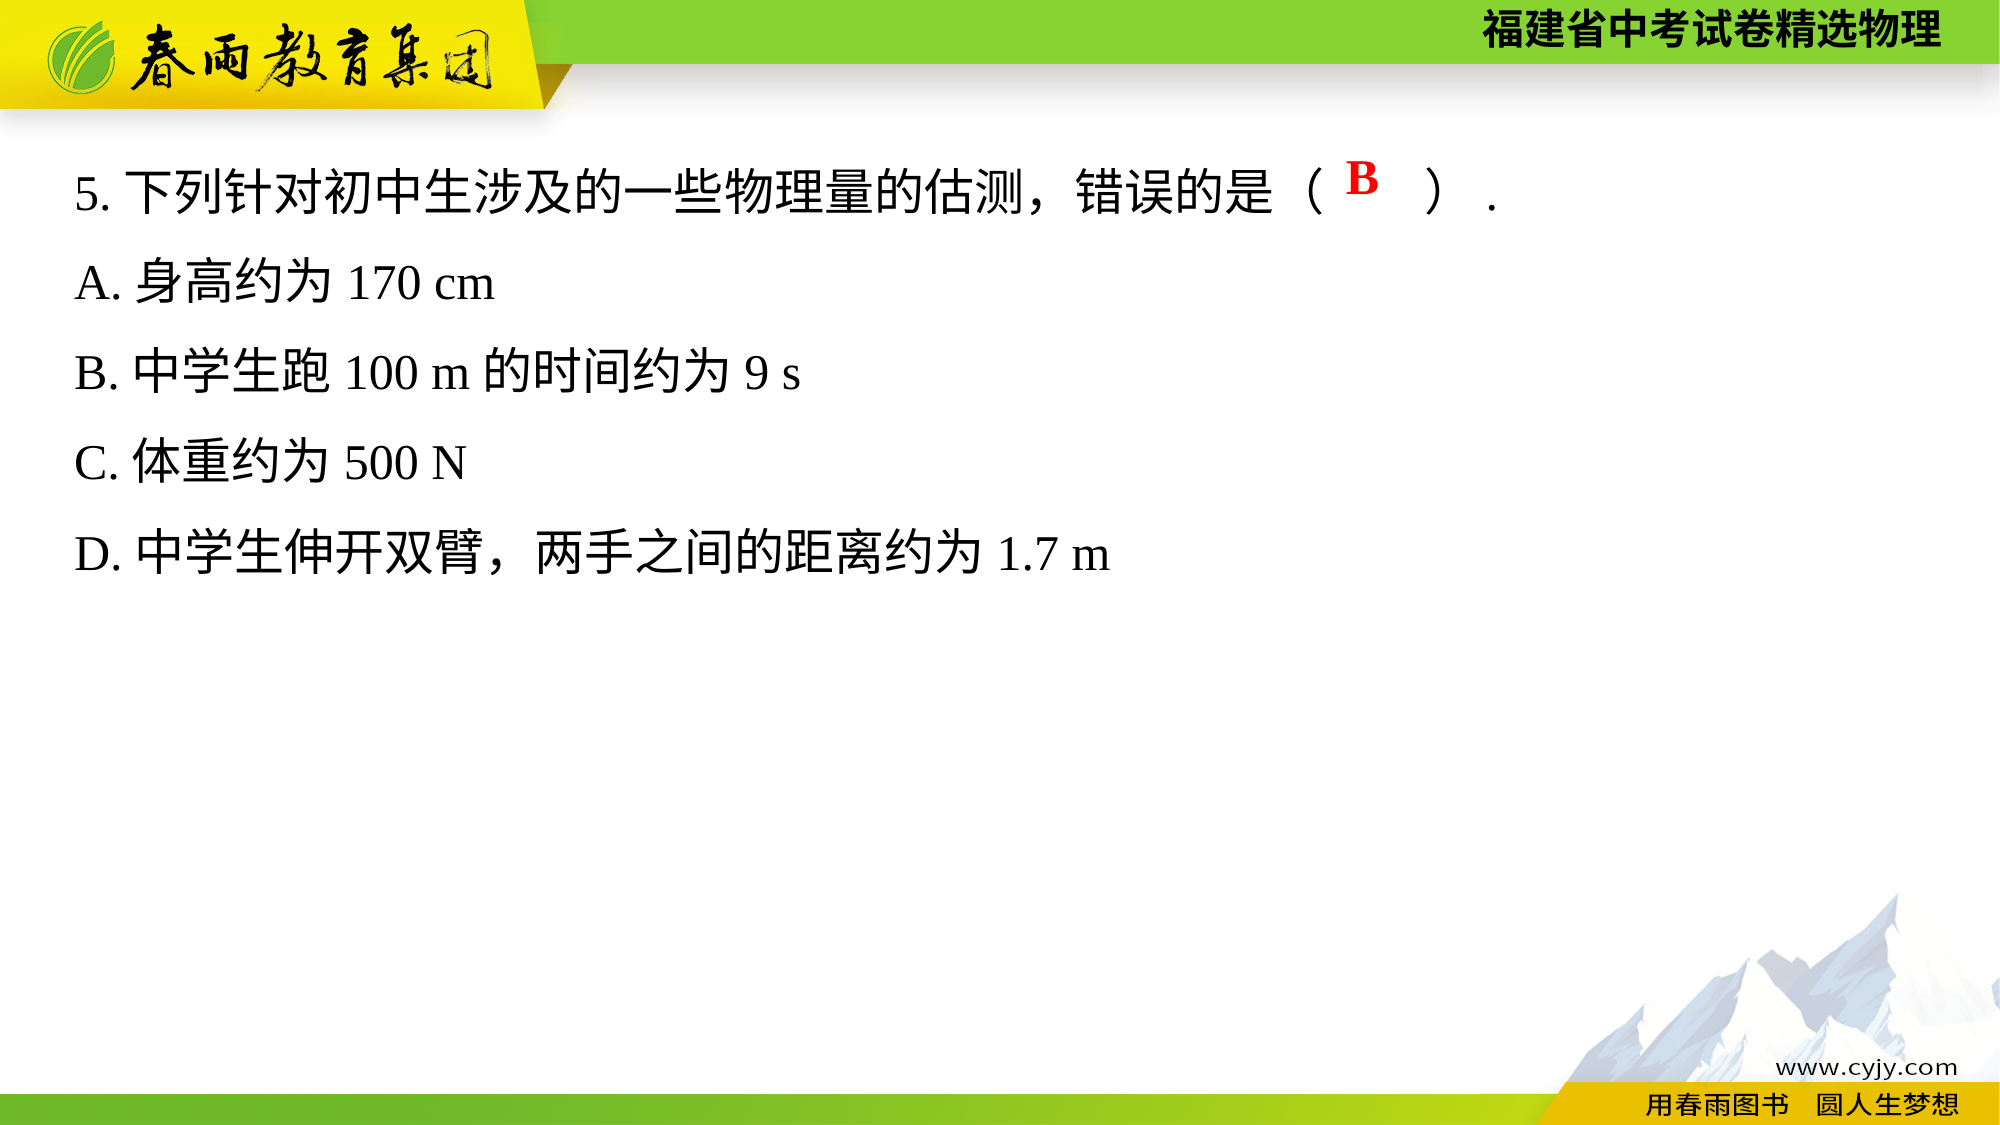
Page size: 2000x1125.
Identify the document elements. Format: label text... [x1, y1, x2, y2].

picture [0, 0, 2000, 1125]
text_box B [1331, 137, 1395, 212]
list 5.下列针对初中生涉及的一些物理量的估测，错误的是（ ）. A.身高约为170 cm B.中学生跑100 m的时间约为9 s C.体重约为500 N D.中学生伸开双臂，两手之间的距离约为1.7 m [59, 122, 1944, 581]
